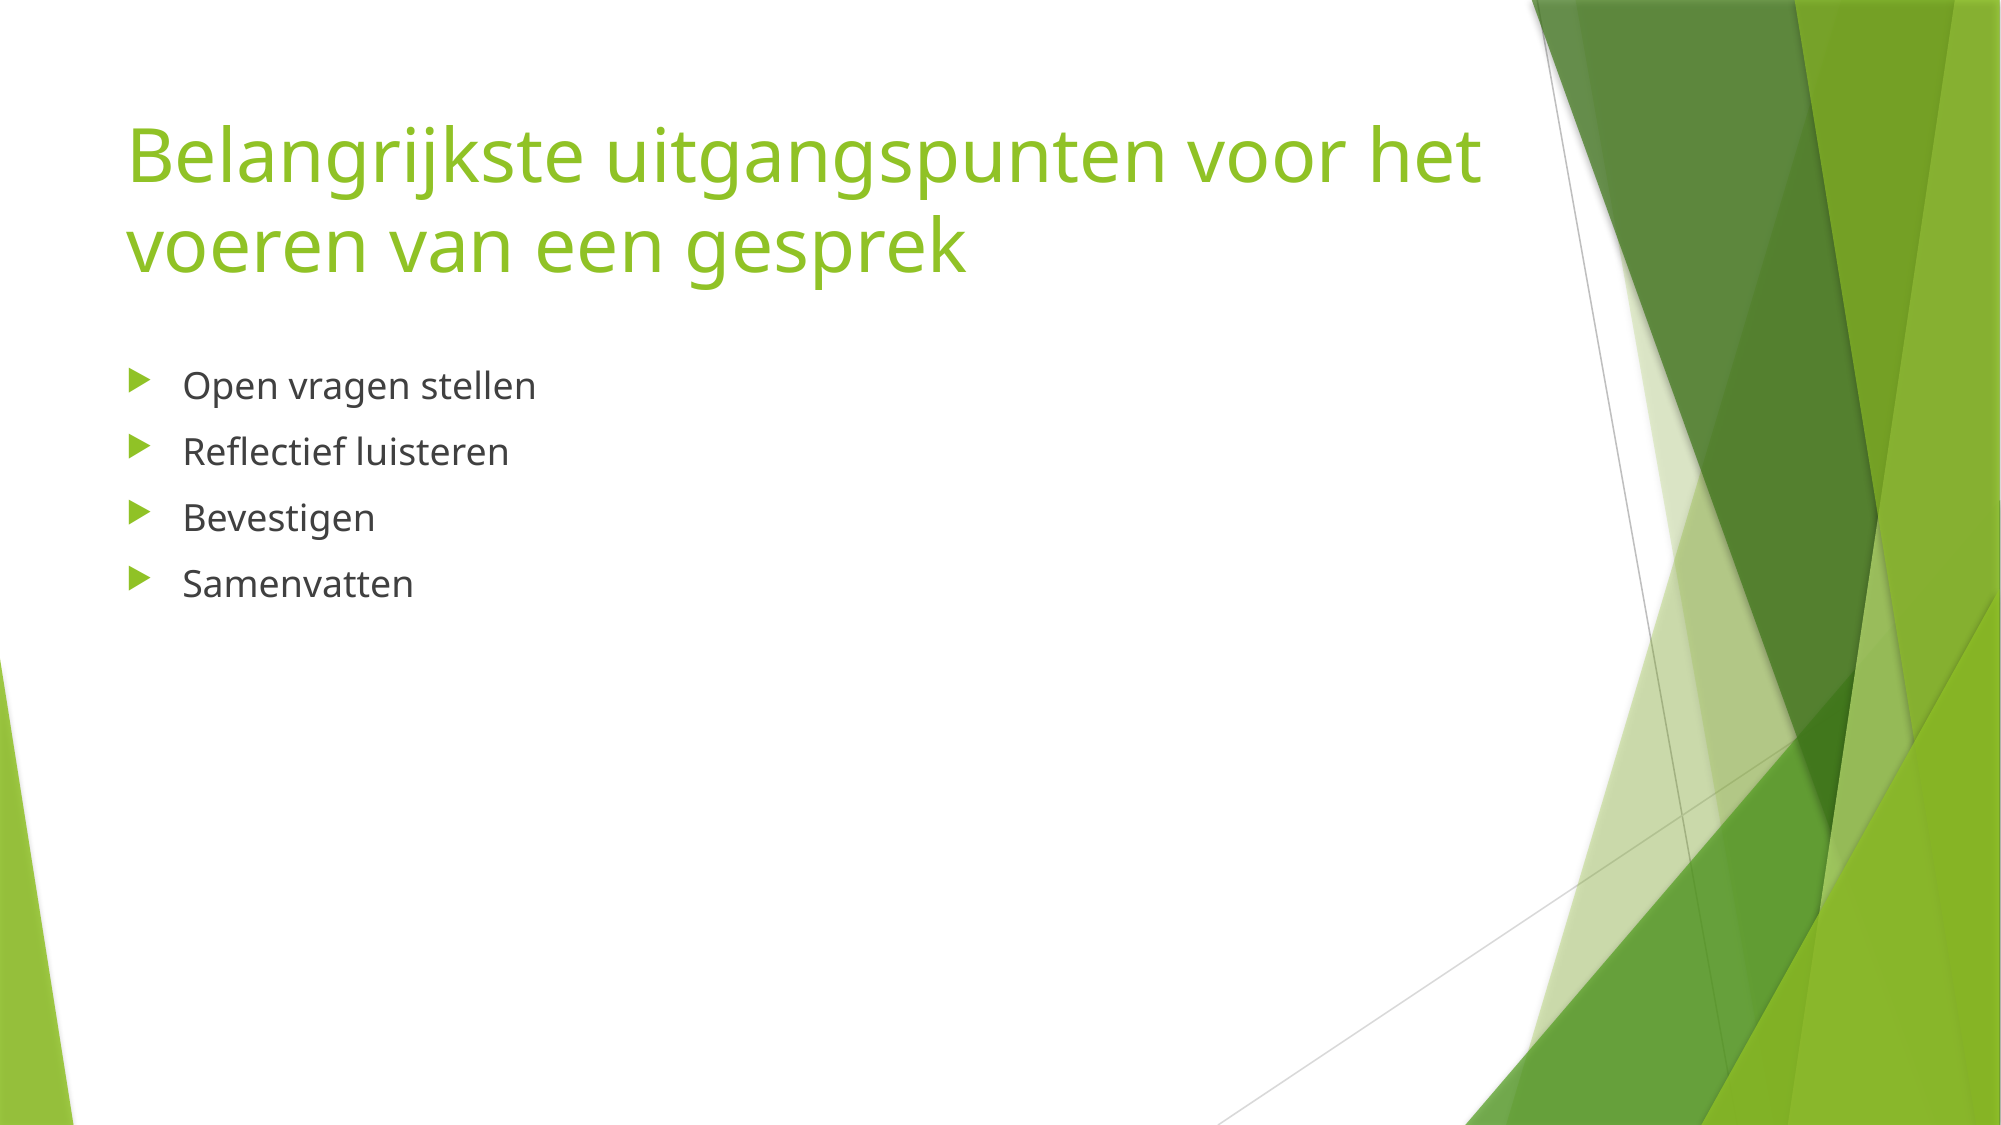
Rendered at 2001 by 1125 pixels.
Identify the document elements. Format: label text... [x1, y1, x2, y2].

list Open vragen stellen Reflectief luisteren Bevestigen Samenvatten [111, 354, 1522, 992]
title Belangrijkste uitgangspunten voor het voeren van een gesprek [111, 99, 1522, 317]
